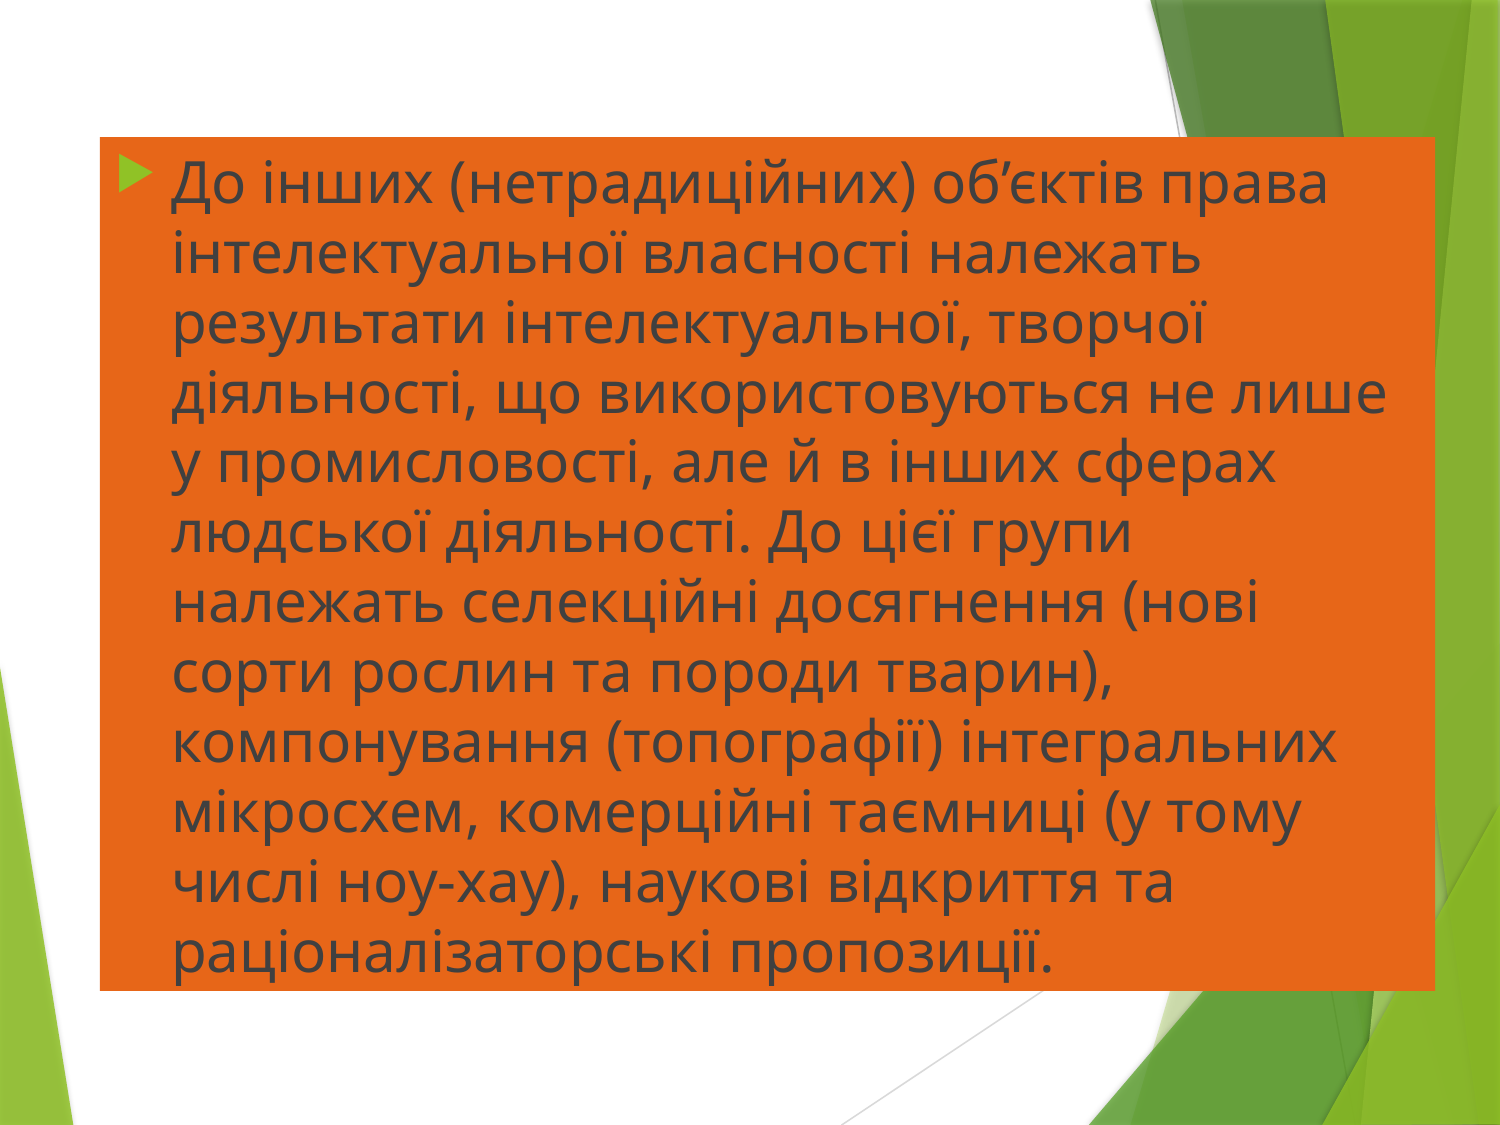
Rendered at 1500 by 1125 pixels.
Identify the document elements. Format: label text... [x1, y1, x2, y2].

list До інших (нетрадиційних) об’єктів права інтелектуальної власності належать результати інтелектуальної, творчої діяльності, що використовуються не лише у промисловості, але й в інших сферах людської діяльності. До цієї групи належать селекційні досягнення (нові сорти рослин та породи тварин), компонування (топографії) інтегральних мікросхем, комерційні таємниці (у тому числі ноу-хау), наукові відкриття та раціоналізаторські пропозиції. [99, 137, 1436, 991]
